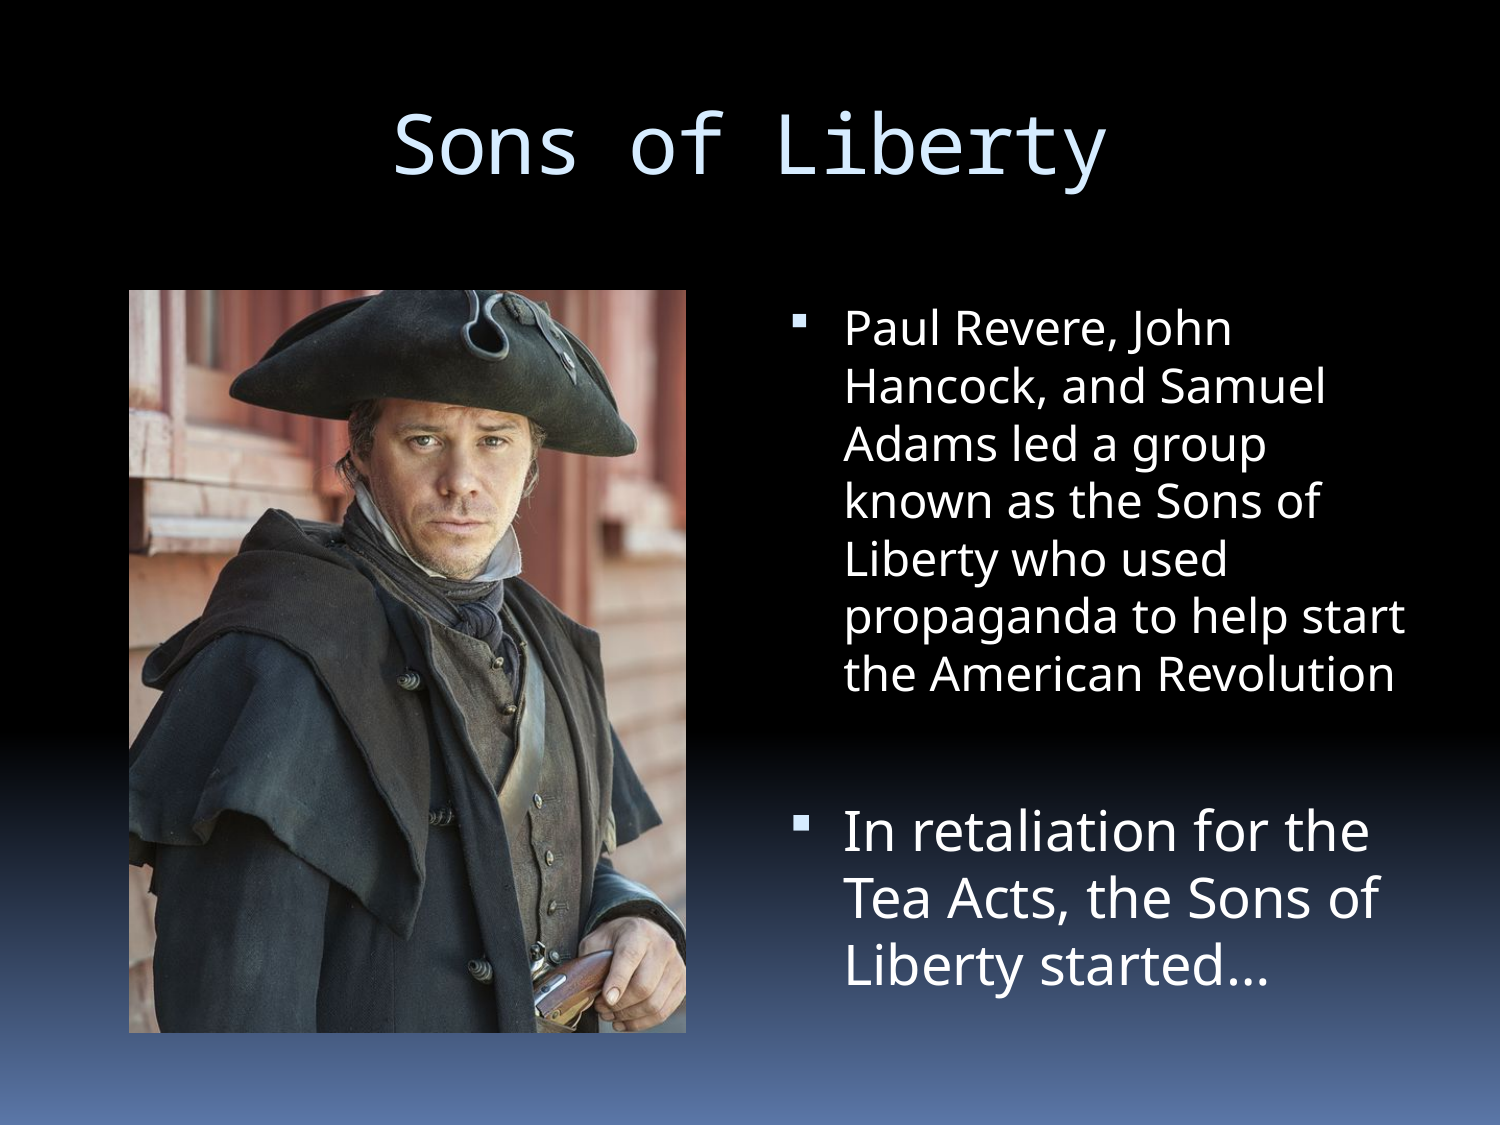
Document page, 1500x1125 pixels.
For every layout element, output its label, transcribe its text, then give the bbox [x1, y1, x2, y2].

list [128, 289, 687, 1034]
list Paul Revere, John Hancock, and Samuel Adams led a group known as the Sons of Liberty who used propaganda to help start the American Revolution In retaliation for the Tea Acts, the Sons of Liberty started… [763, 290, 1427, 1033]
title Sons of Liberty [75, 83, 1425, 234]
